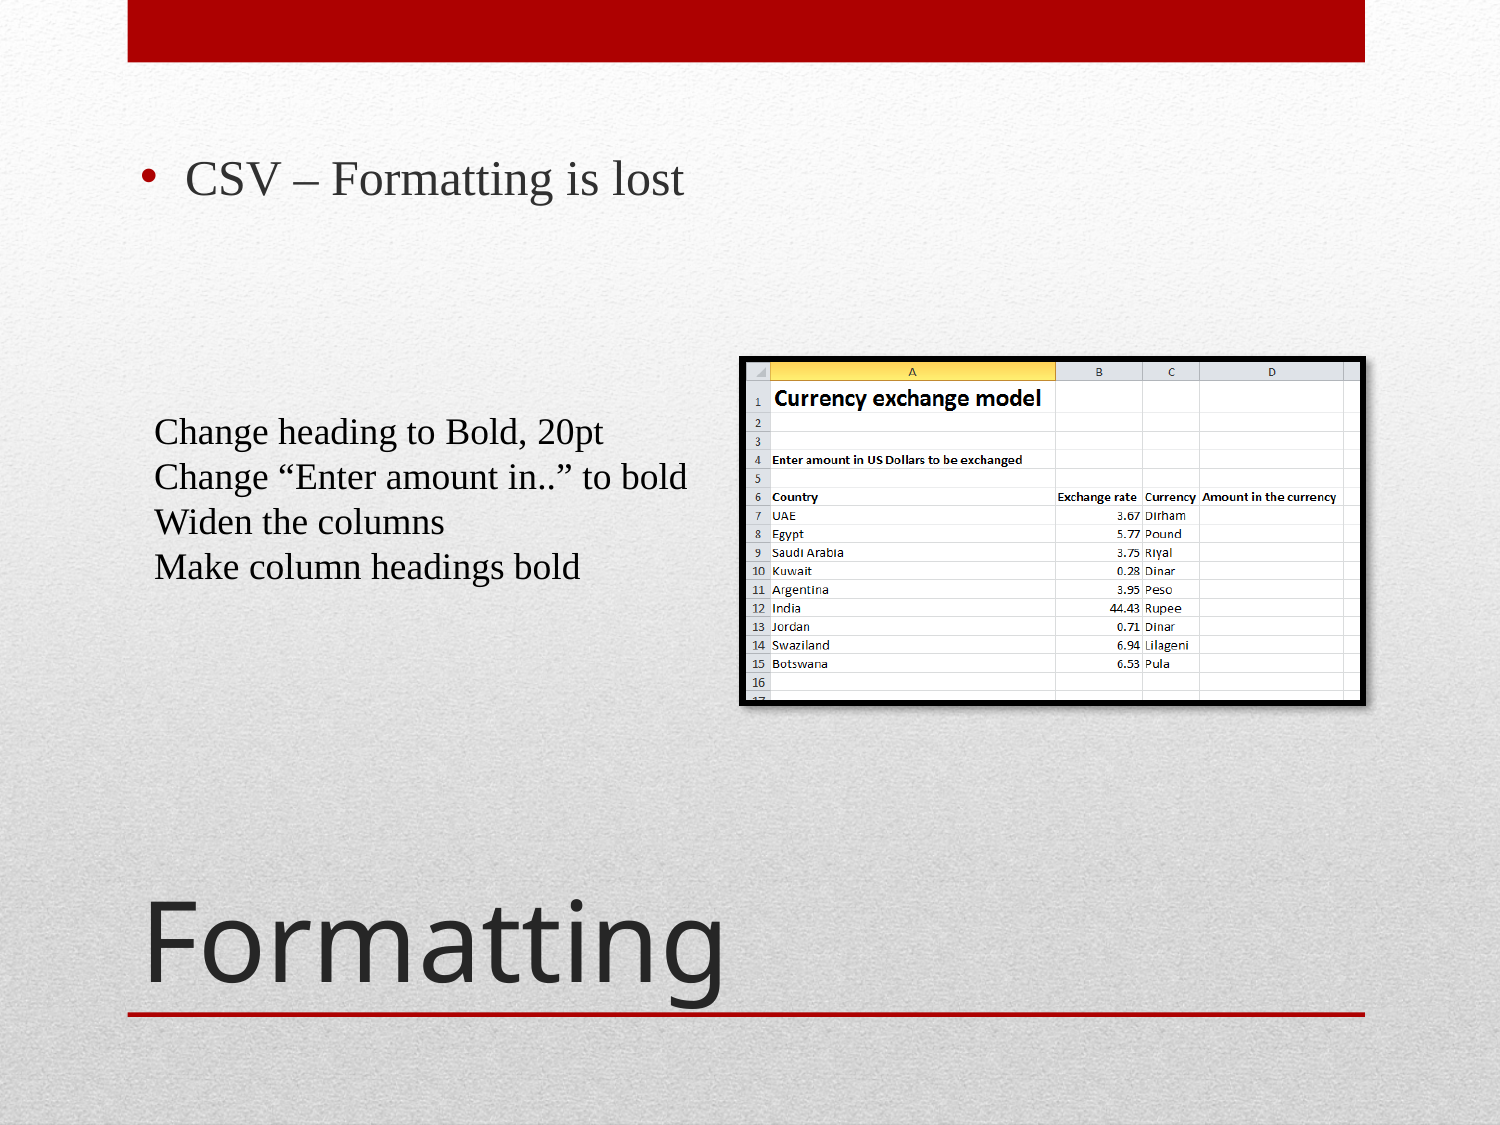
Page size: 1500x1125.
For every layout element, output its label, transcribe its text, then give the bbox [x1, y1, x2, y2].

title Formatting [125, 750, 1238, 1013]
list CSV – Formatting is lost [125, 112, 1363, 238]
picture [744, 361, 1361, 701]
text_box Change heading to Bold, 20pt Change “Enter amount in..” to bold Widen the columns Make column headings bold [139, 399, 704, 595]
